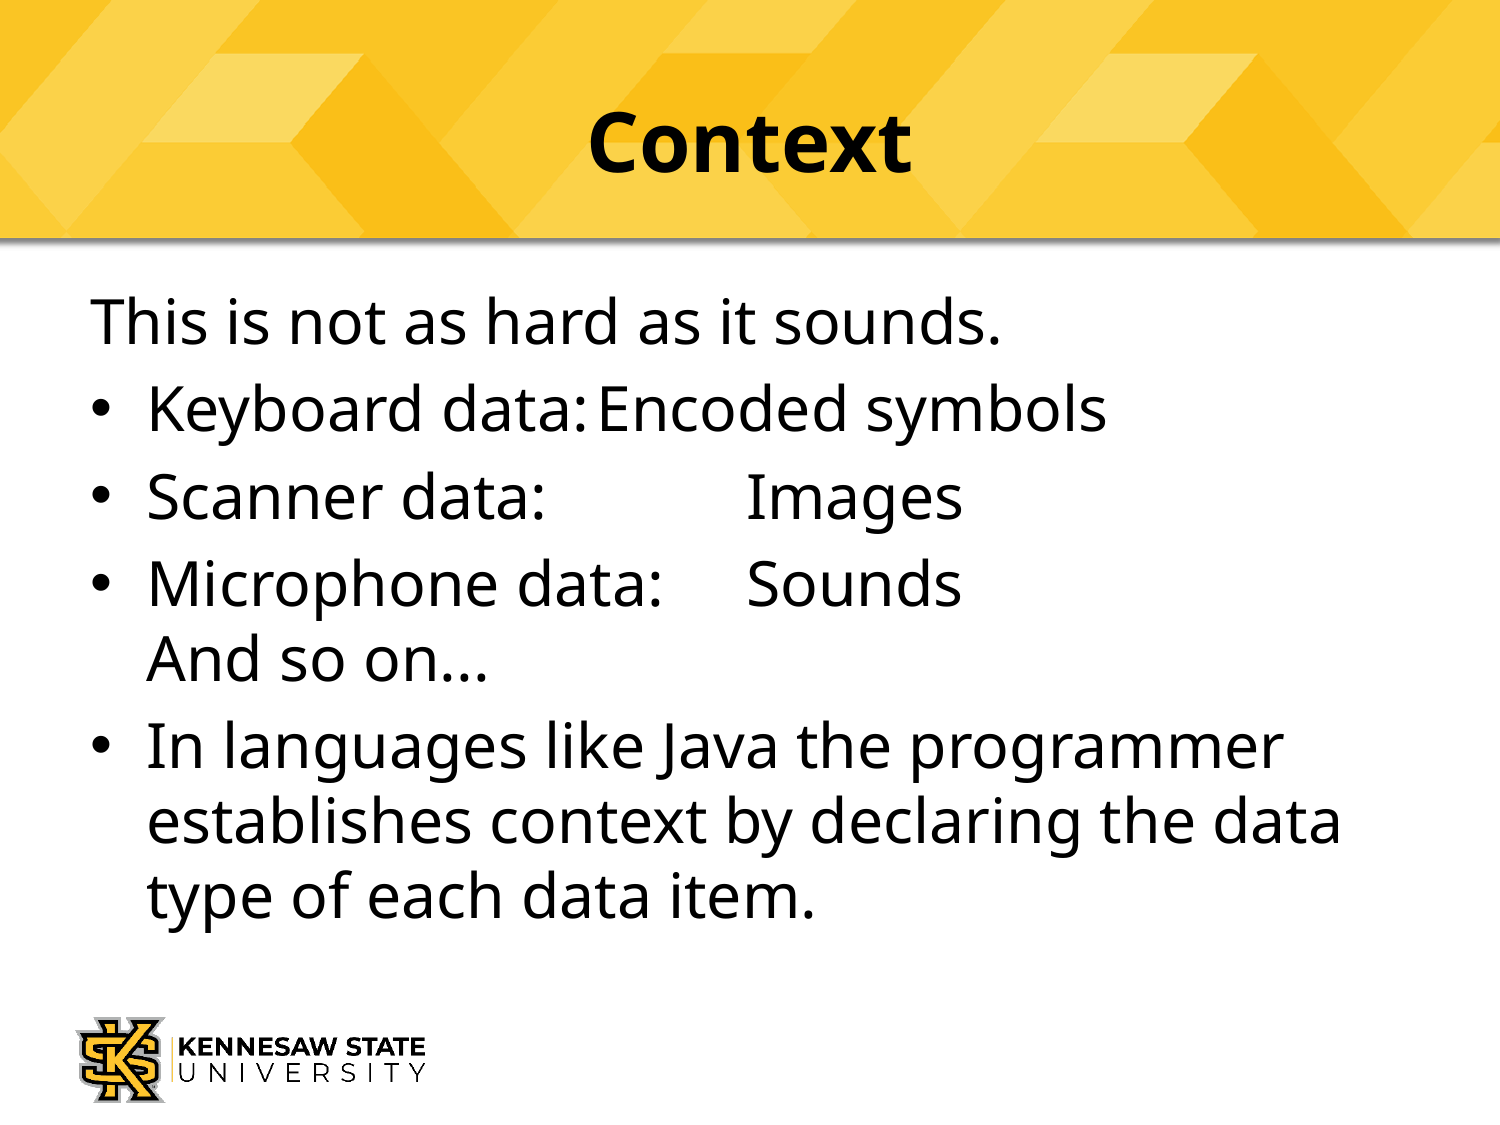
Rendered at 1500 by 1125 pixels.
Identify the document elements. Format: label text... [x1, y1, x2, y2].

picture [0, 0, 1500, 251]
title Context [75, 45, 1425, 233]
list This is not as hard as it sounds. Keyboard data: Encoded symbols Scanner data: Images Microphone data: Sounds And so on... In languages like Java the programmer establishes context by declaring the data type of each data item. [75, 274, 1425, 1017]
picture [75, 1017, 425, 1103]
